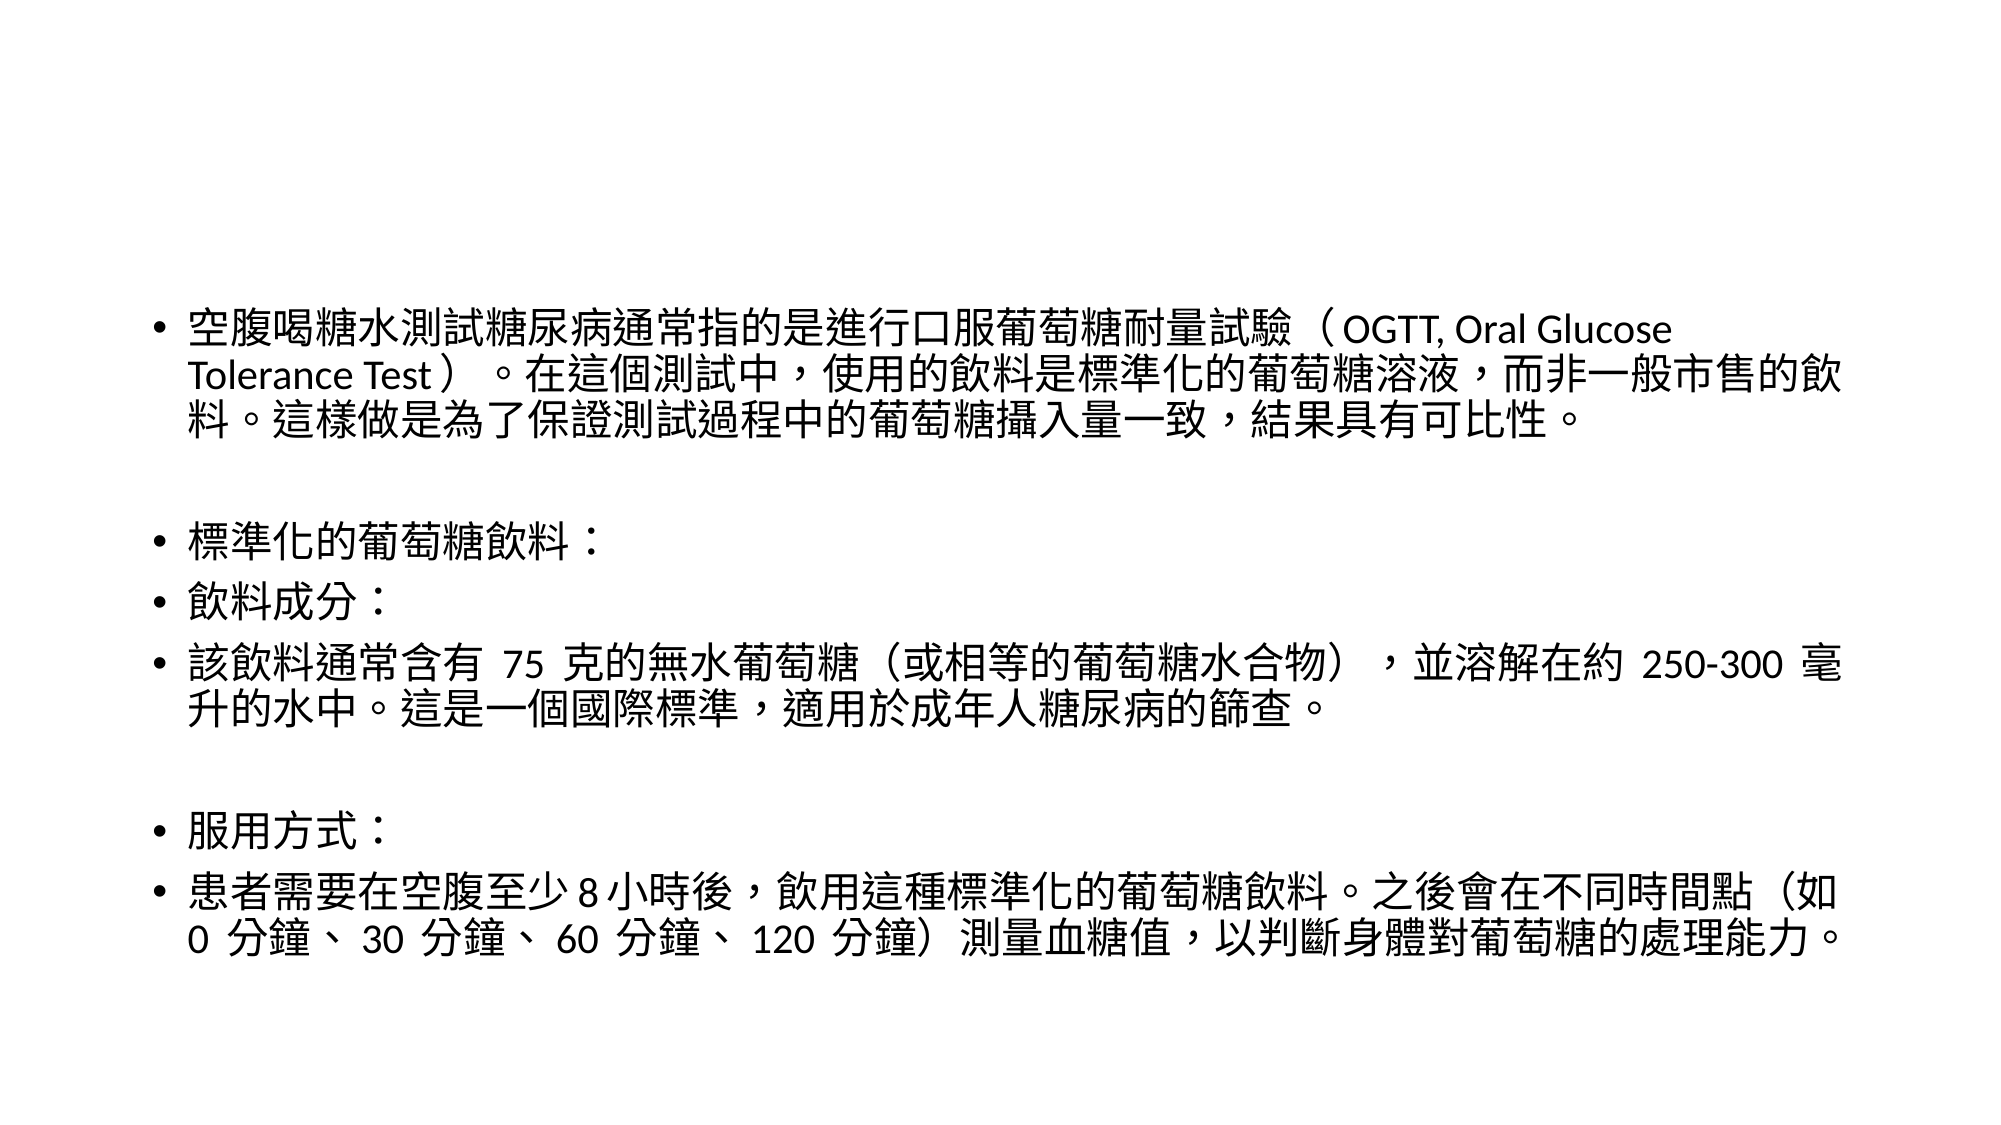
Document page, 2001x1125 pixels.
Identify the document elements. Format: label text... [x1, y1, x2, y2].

list 空腹喝糖水測試糖尿病通常指的是進行口服葡萄糖耐量試驗（OGTT, Oral Glucose Tolerance Test）。在這個測試中，使用的飲料是標準化的葡萄糖溶液，而非一般市售的飲料。這樣做是為了保證測試過程中的葡萄糖攝入量一致，結果具有可比性。 標準化的葡萄糖飲料： 飲料成分： 該飲料通常含有 75 克的無水葡萄糖（或相等的葡萄糖水合物），並溶解在約 250-300 毫升的水中。這是一個國際標準，適用於成年人糖尿病的篩查。 服用方式： 患者需要在空腹至少8小時後，飲用這種標準化的葡萄糖飲料。之後會在不同時間點（如 0 分鐘、30 分鐘、60 分鐘、120 分鐘）測量血糖值，以判斷身體對葡萄糖的處理能力。 [137, 299, 1863, 1014]
